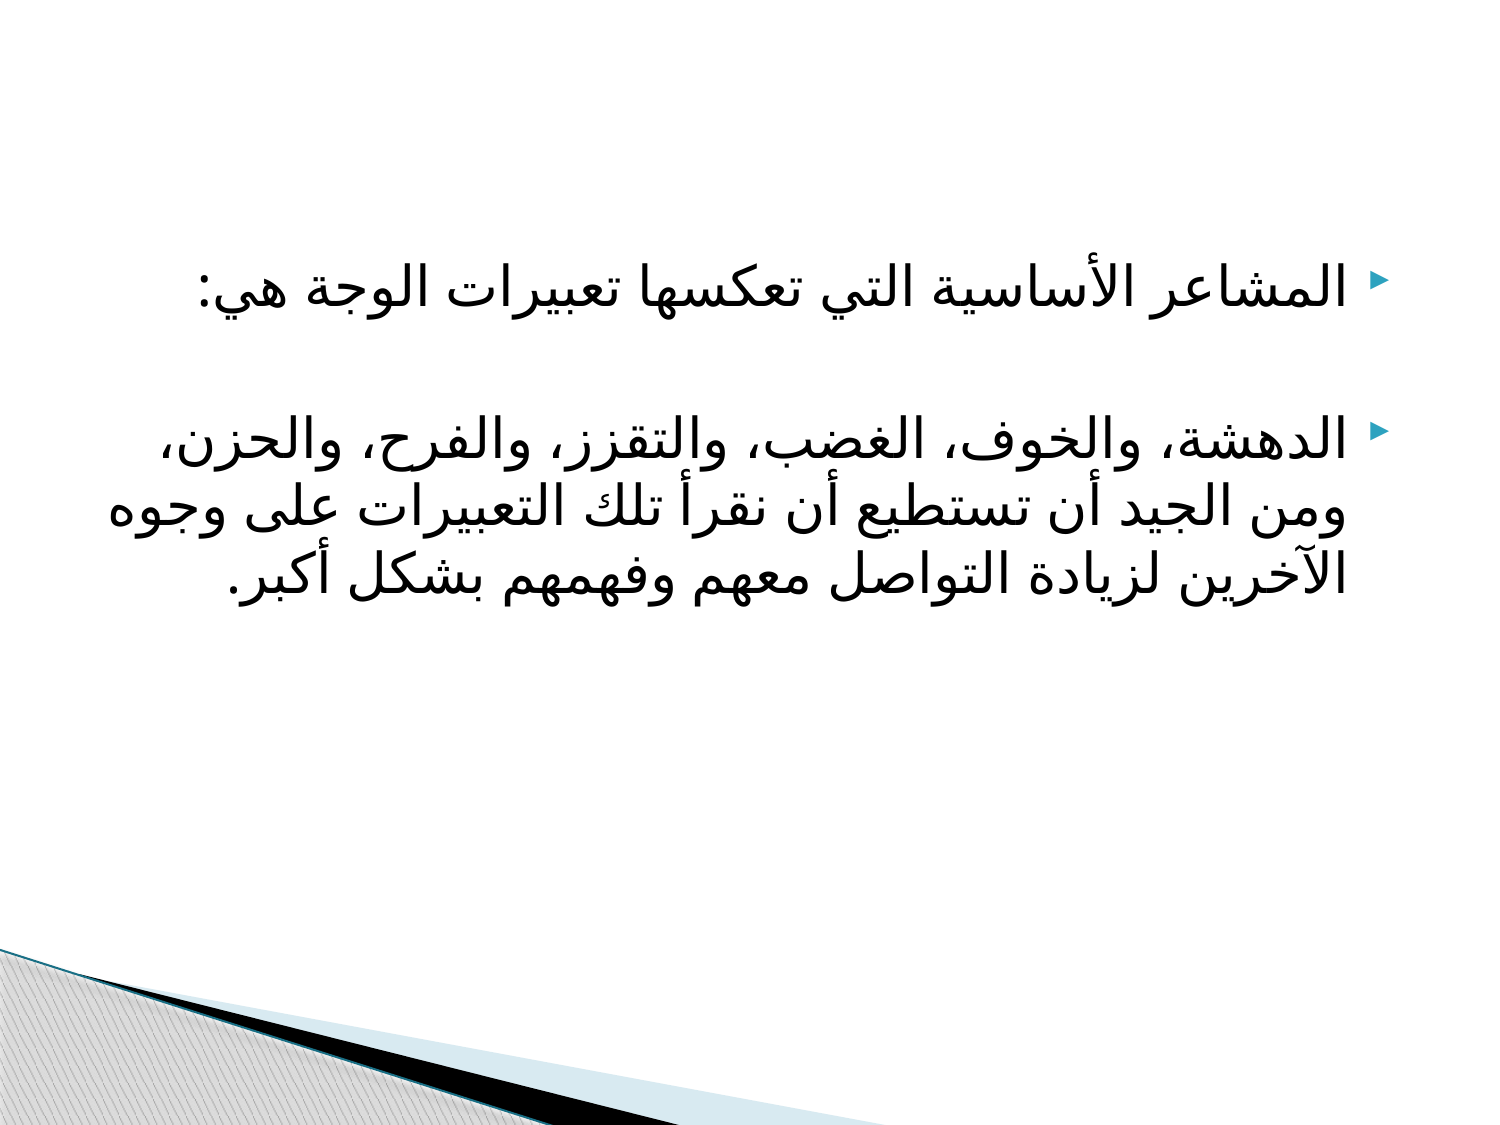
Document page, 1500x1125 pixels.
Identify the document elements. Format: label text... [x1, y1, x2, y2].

list المشاعر الأساسية التي تعكسها تعبيرات الوجة هي: الدهشة، والخوف، الغضب، والتقزز، والفرح، والحزن، ومن الجيد أن تستطيع أن نقرأ تلك التعبيرات على وجوه الآخرين لزيادة التواصل معهم وفهمهم بشكل أكبر. [75, 243, 1425, 986]
